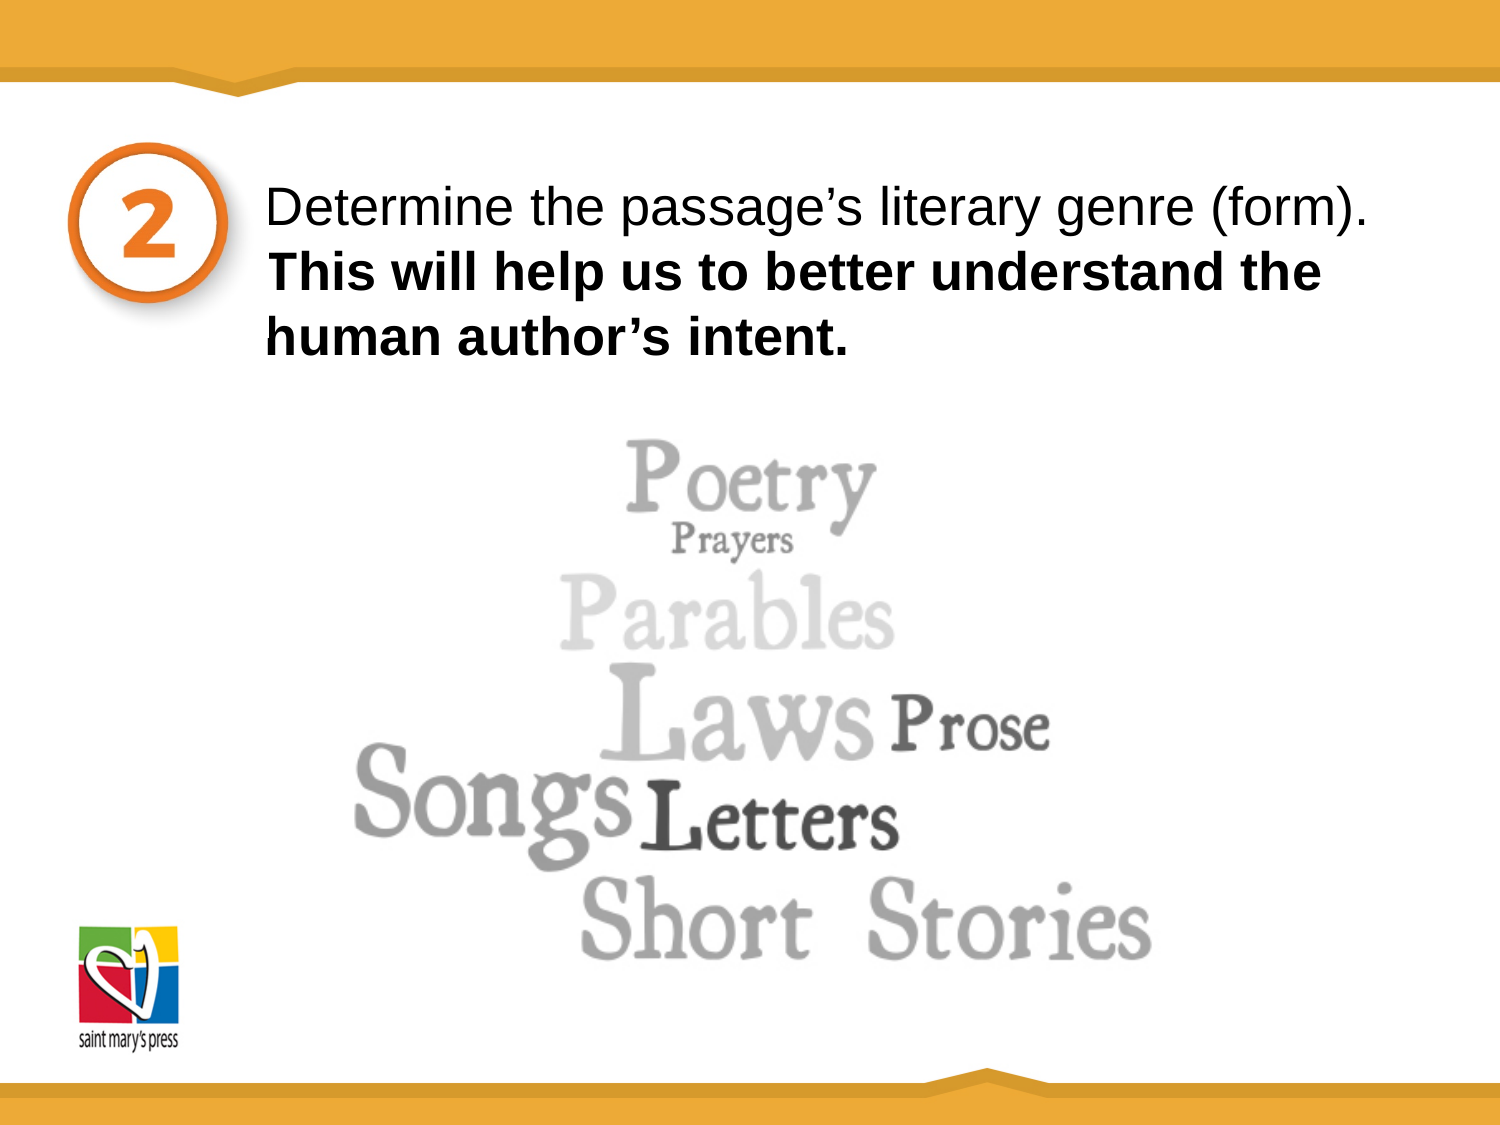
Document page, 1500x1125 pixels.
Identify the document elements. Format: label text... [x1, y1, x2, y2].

picture [0, 0, 1500, 1125]
title Determine the passage’s literary genre (form). This will help us to better understand the human author’s intent. [249, 324, 1463, 563]
